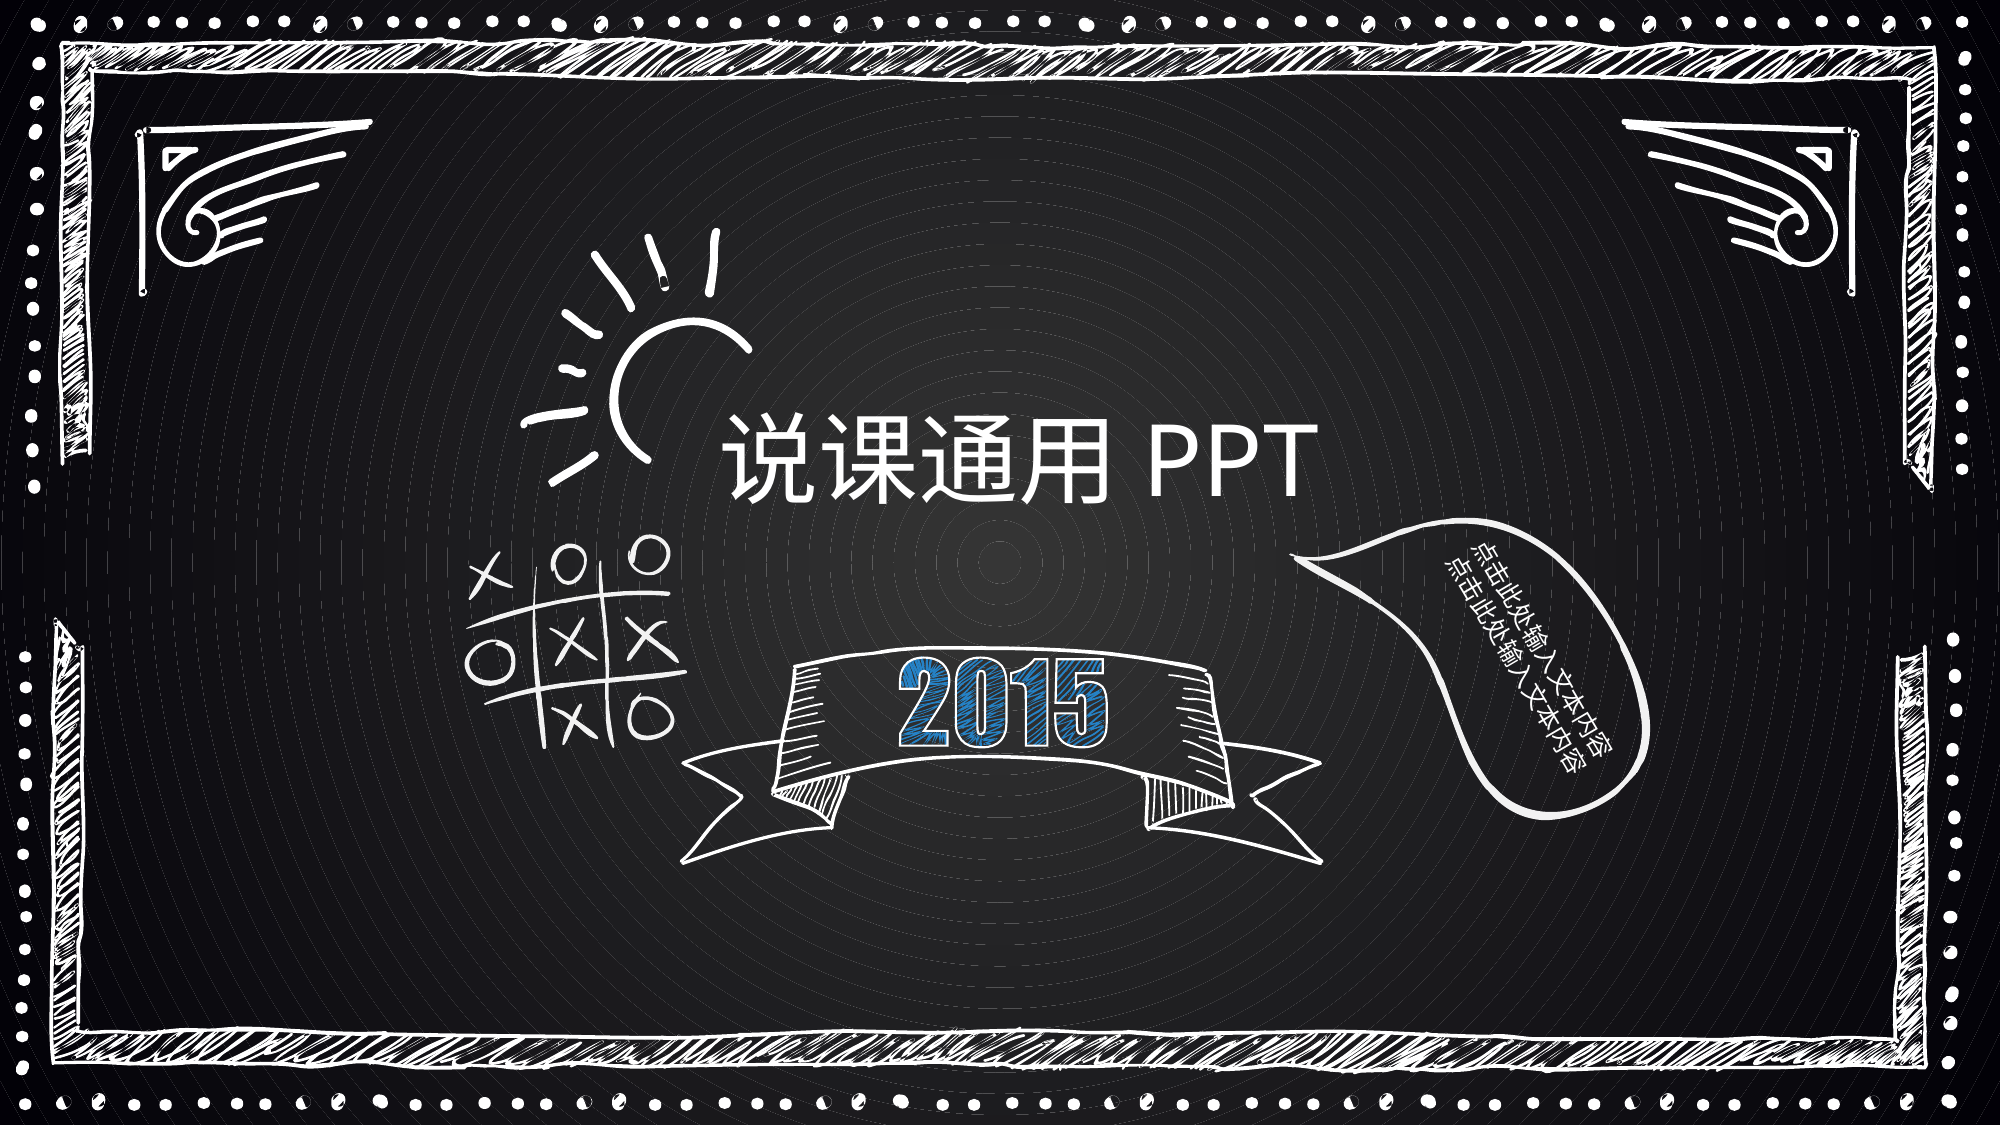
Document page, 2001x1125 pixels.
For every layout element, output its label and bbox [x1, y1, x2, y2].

picture [495, 244, 769, 459]
picture [463, 526, 1689, 865]
text_box [15, 15, 1973, 1111]
picture [1620, 118, 1861, 298]
picture [133, 118, 374, 298]
